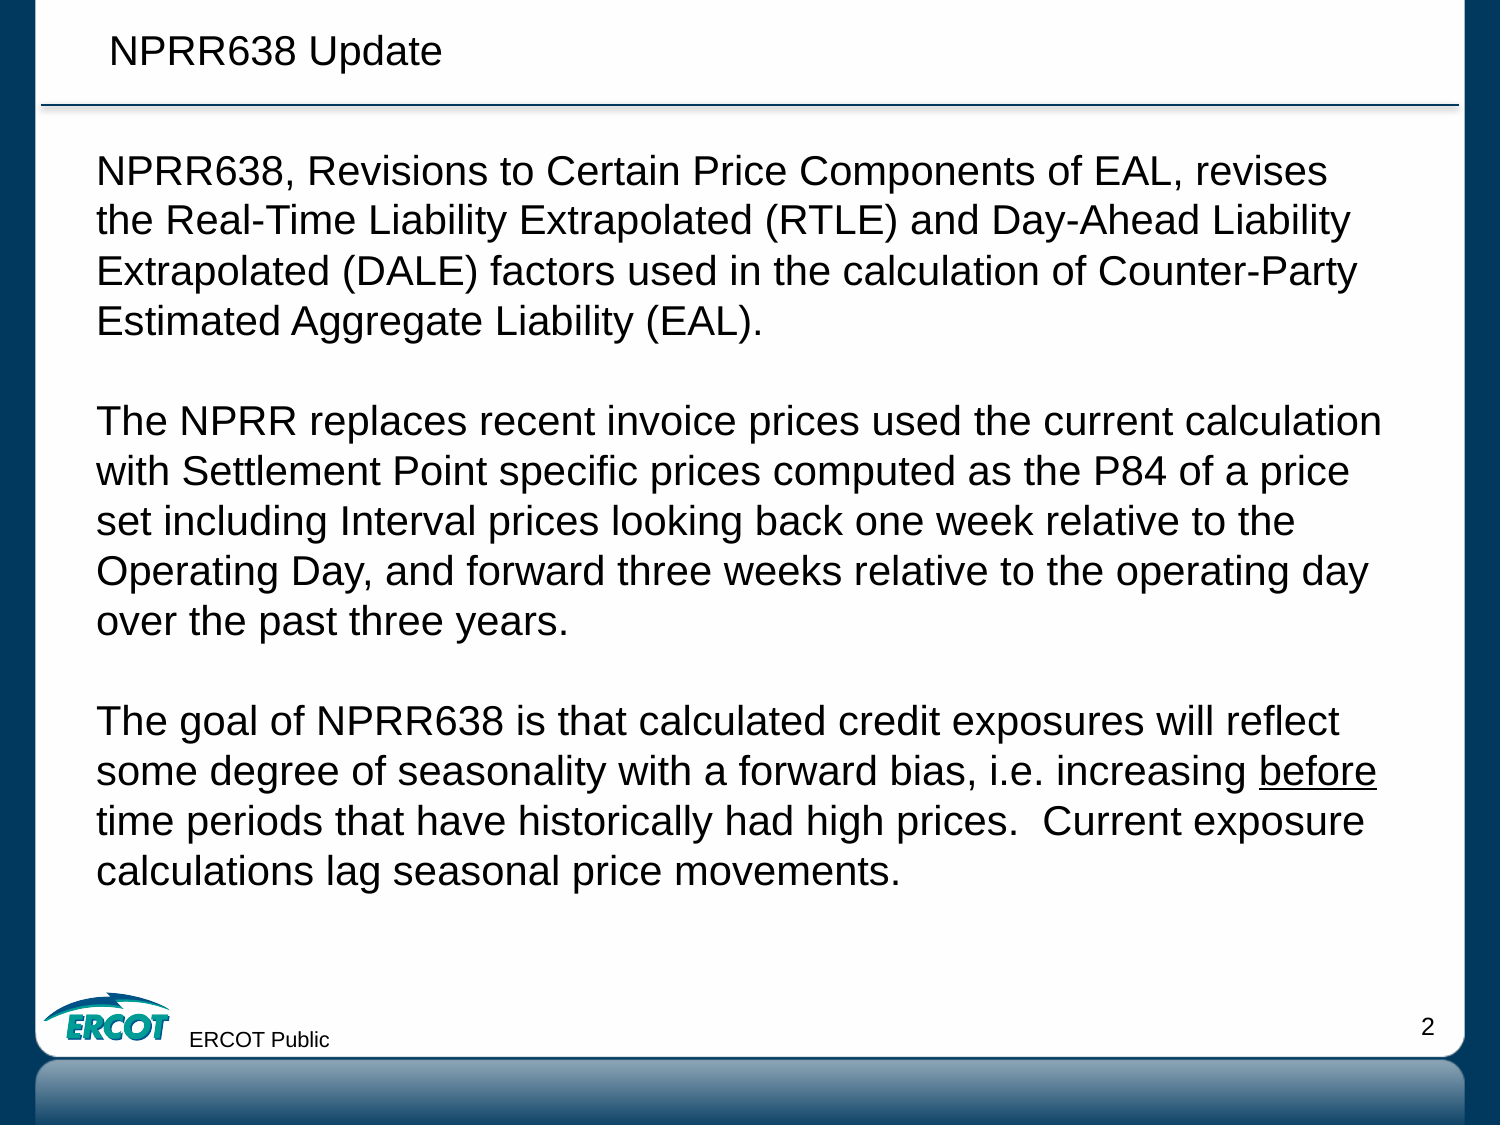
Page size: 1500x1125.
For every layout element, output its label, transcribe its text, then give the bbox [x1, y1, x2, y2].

text_box NPRR638, Revisions to Certain Price Components of EAL, revises the Real-Time Liability Extrapolated (RTLE) and Day-Ahead Liability Extrapolated (DALE) factors used in the calculation of Counter-Party Estimated Aggregate Liability (EAL). The NPRR replaces recent invoice prices used the current calculation with Settlement Point specific prices computed as the P84 of a price set including Interval prices looking back one week relative to the Operating Day, and forward three weeks relative to the operating day over the past three years. The goal of NPRR638 is that calculated credit exposures will reflect some degree of seasonality with a forward bias, i.e. increasing before time periods that have historically had high prices. Current exposure calculations lag seasonal price movements. [81, 136, 1400, 1052]
text_box ERCOT Public [174, 1052, 1301, 1059]
text_box NPRR638 Update [93, 2, 1346, 96]
picture [35, 0, 1465, 1125]
